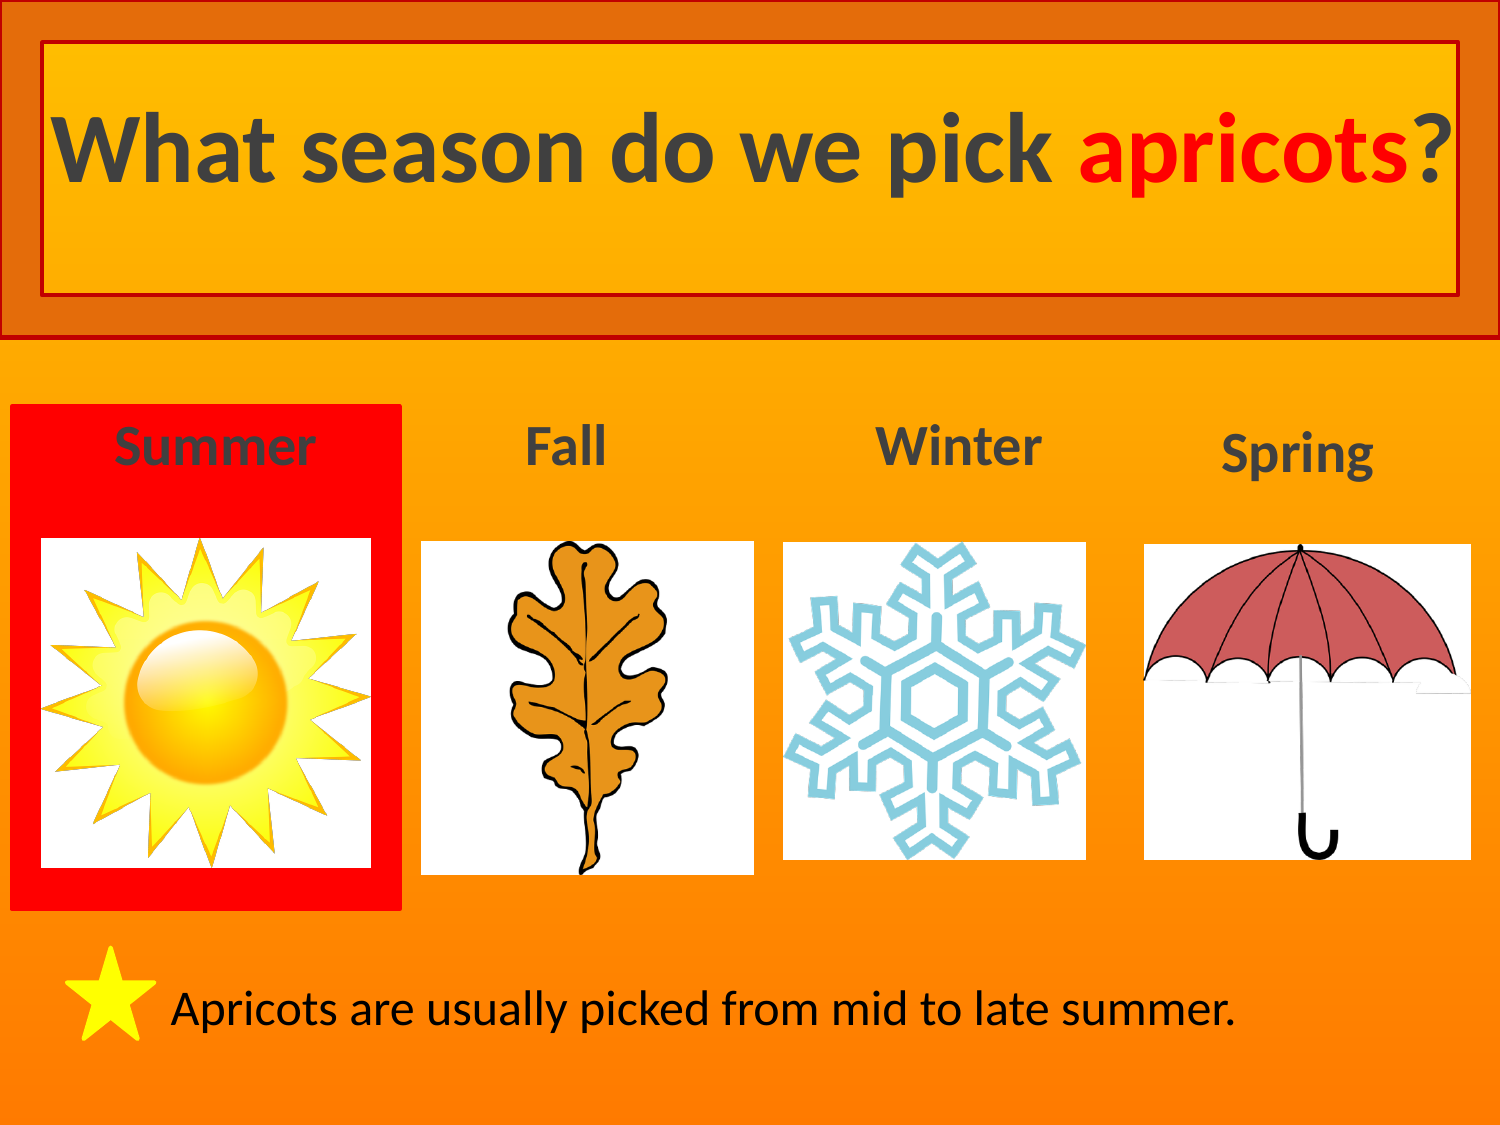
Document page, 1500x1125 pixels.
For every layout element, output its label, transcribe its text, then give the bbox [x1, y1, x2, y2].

text_box [10, 404, 402, 911]
text_box [0, 0, 1500, 340]
text_box Apricots are usually picked from mid to late summer. [155, 967, 1412, 1043]
text_box Spring [1081, 406, 1500, 520]
text_box Summer [0, 399, 333, 513]
text_box Winter [624, 399, 1058, 513]
text_box What season do we pick apricots? [44, 75, 1456, 263]
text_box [40, 537, 1471, 876]
text_box Fall [350, 399, 624, 513]
text_box [64, 945, 155, 1041]
